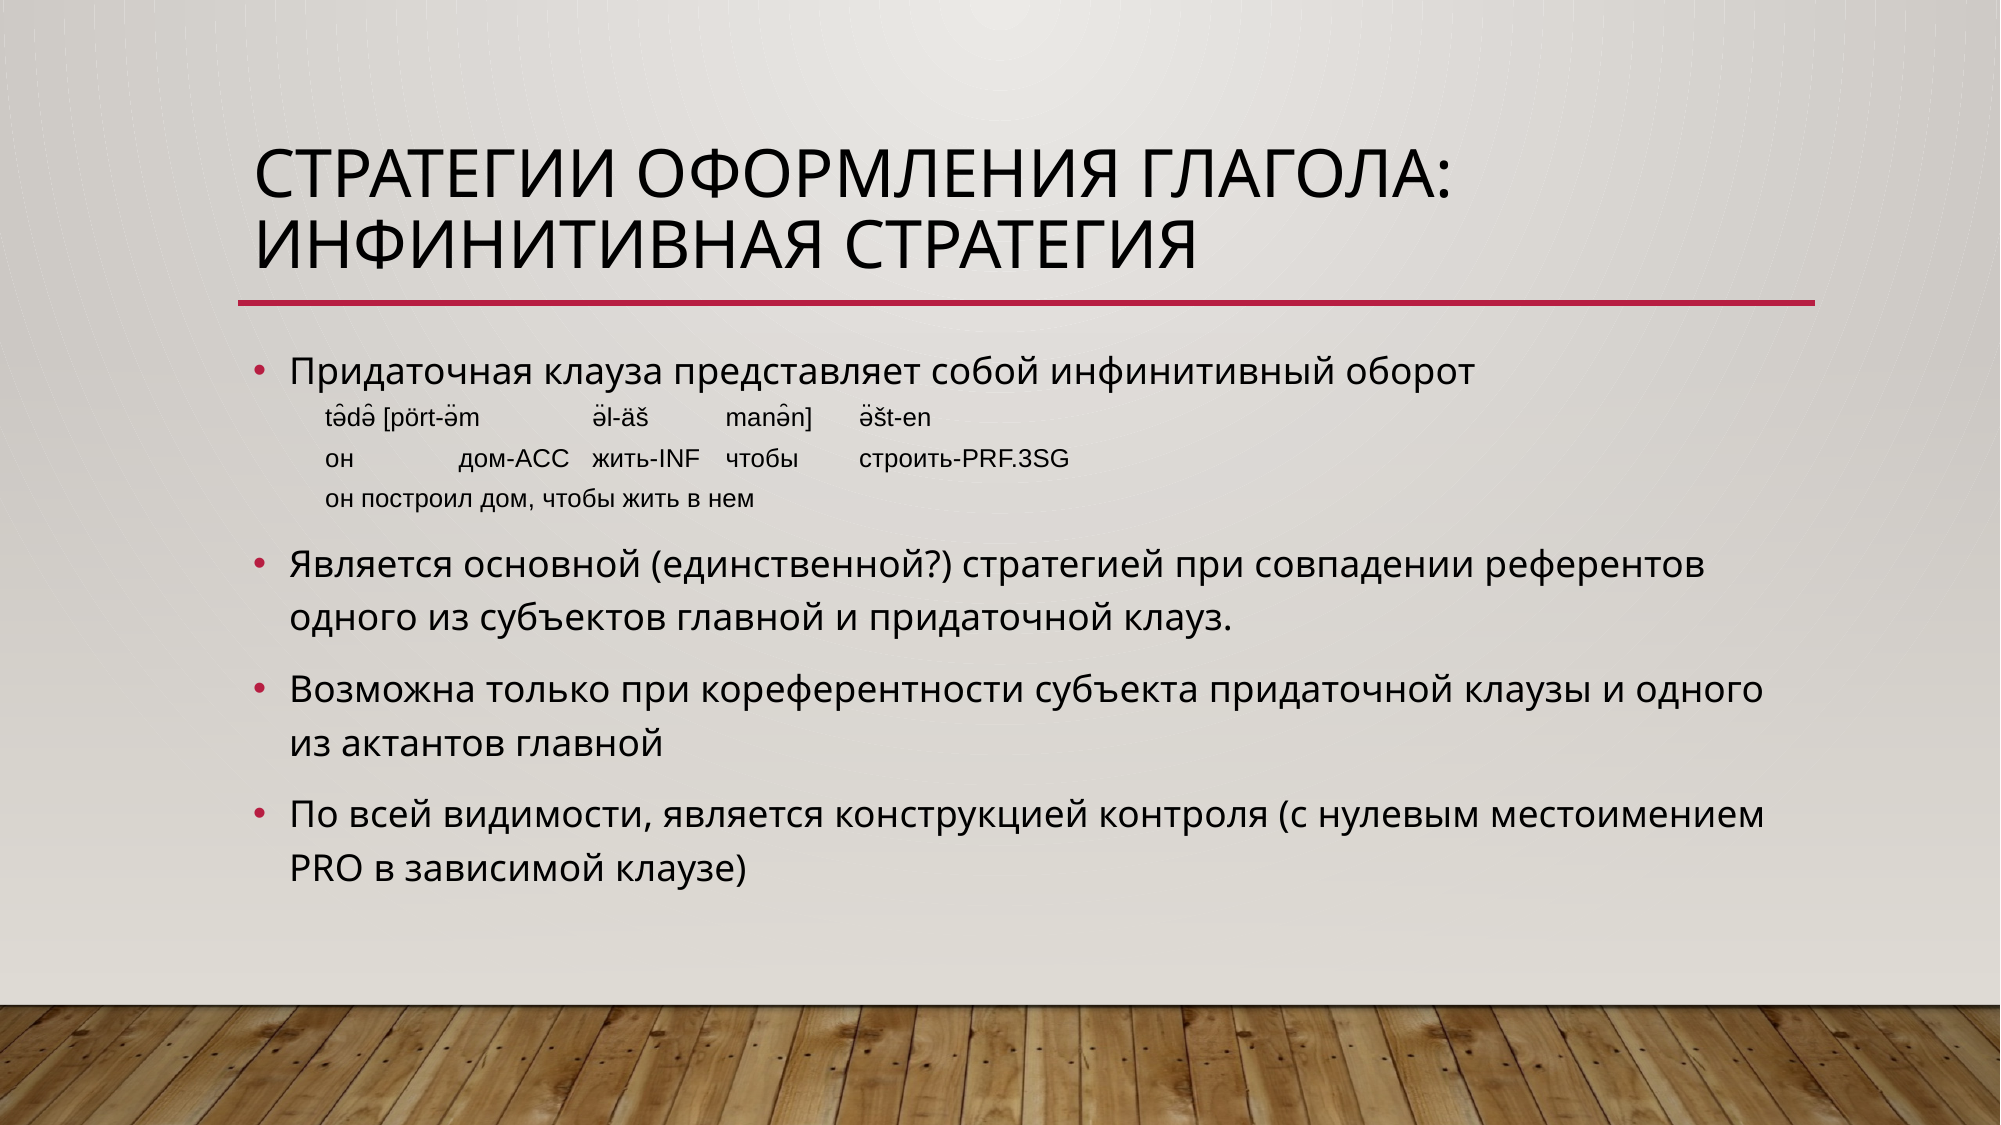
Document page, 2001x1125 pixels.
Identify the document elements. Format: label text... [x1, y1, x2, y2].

picture [0, 1005, 2000, 1125]
title Стратегии оформления глагола: Инфинитивная стратегия [238, 131, 1814, 305]
list Придаточная клауза представляет собой инфинитивный оборот tə̑də̑ [pört-ə̈m ə̈l-äš manə̑n] ə̈št-en он дом-ACC жить-INF чтобы строить-PRF.3SG он построил дом, чтобы жить в нем Является основной (единственной?) стратегией при совпадении референтов одного из субъектов главной и придаточной клауз. Возможна только при кореферентности субъекта придаточной клаузы и одного из актантов главной По всей видимости, является конструкцией контроля (с нулевым местоимением PRO в зависимой клаузе) [238, 330, 1814, 897]
